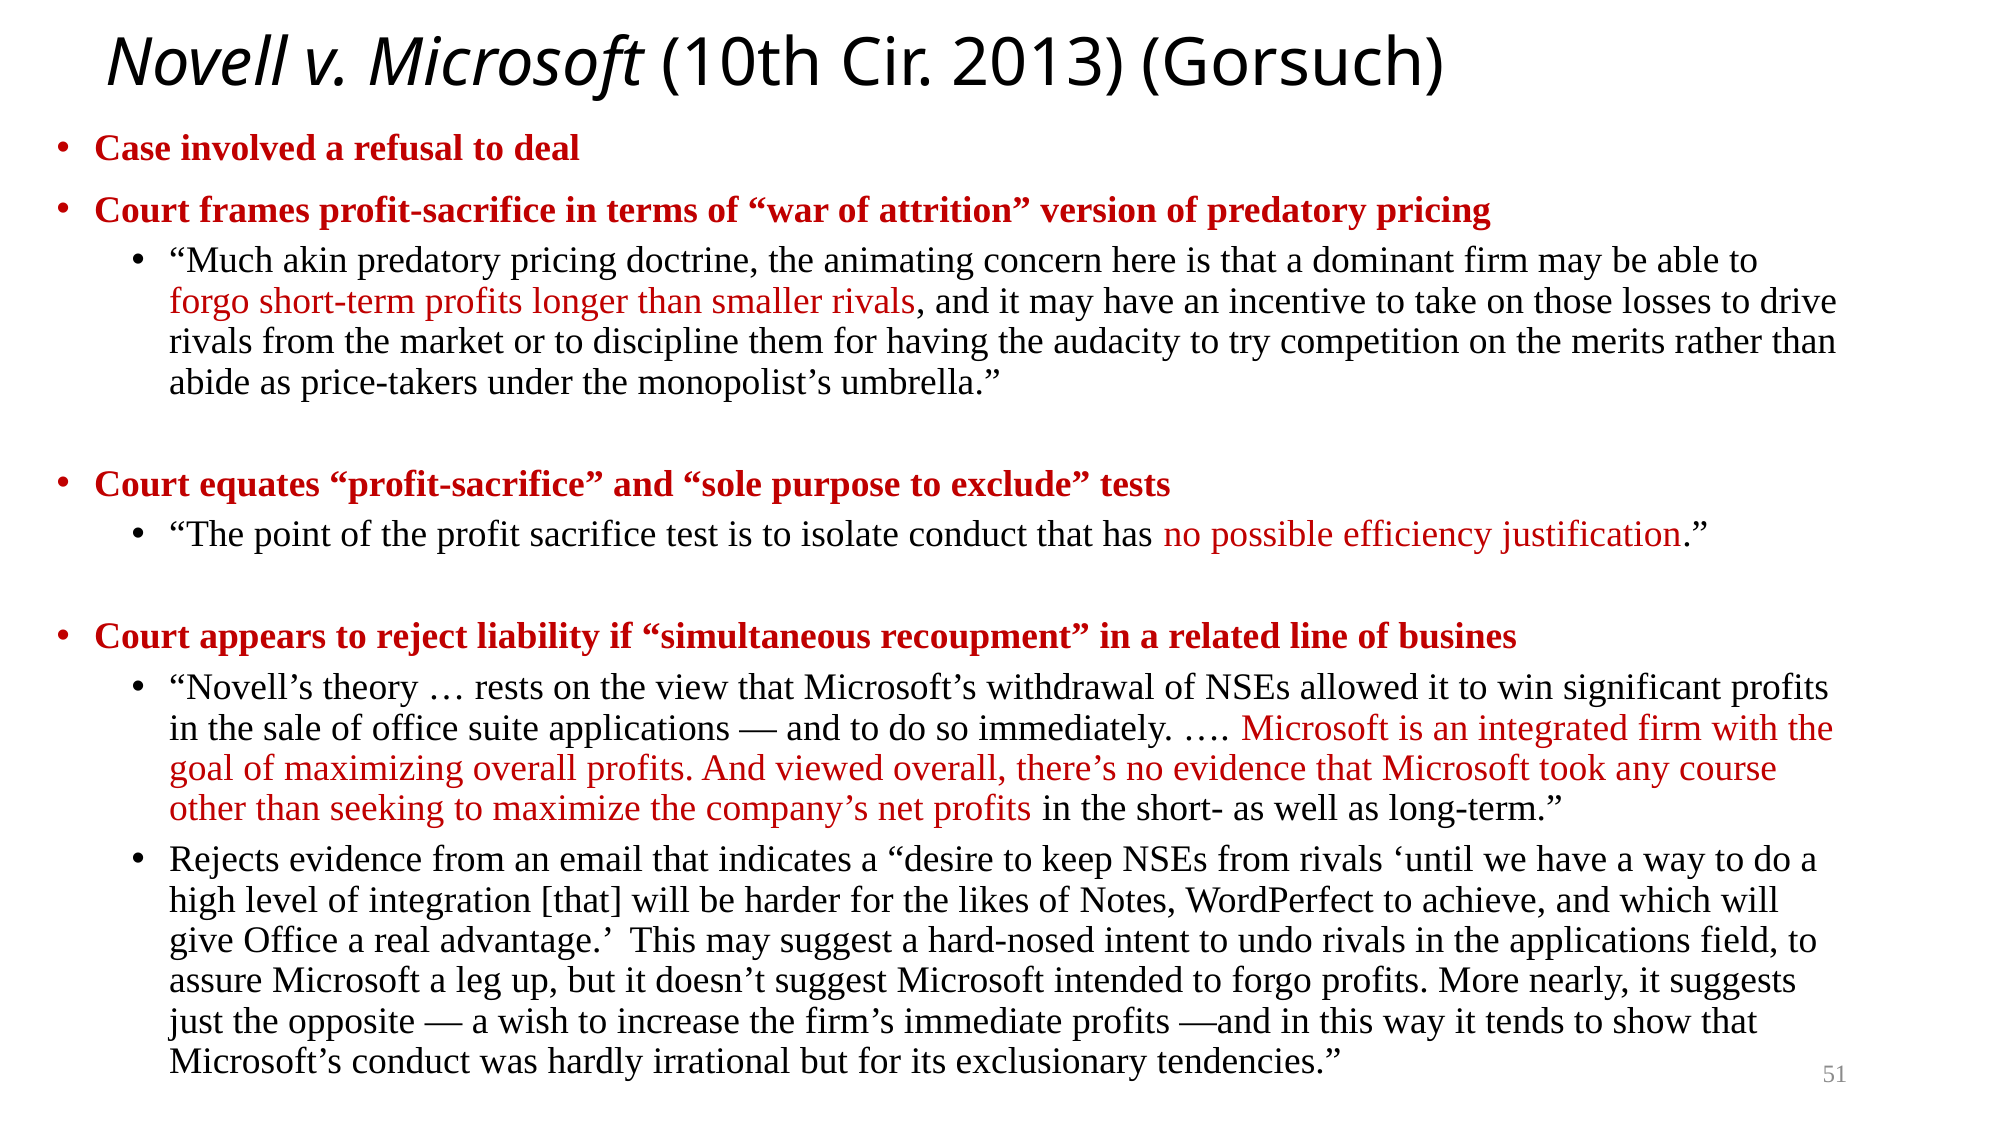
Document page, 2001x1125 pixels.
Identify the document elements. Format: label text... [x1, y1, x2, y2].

list Case involved a refusal to deal Court frames profit-sacrifice in terms of “war of attrition” version of predatory pricing “Much akin predatory pricing doctrine, the animating concern here is that a dominant firm may be able to forgo short-term profits longer than smaller rivals, and it may have an incentive to take on those losses to drive rivals from the market or to discipline them for having the audacity to try competition on the merits rather than abide as price-takers under the monopolist’s umbrella.” Court equates “profit-sacrifice” and “sole purpose to exclude” tests “The point of the profit sacrifice test is to isolate conduct that has no possible efficiency justification.” Court appears to reject liability if “simultaneous recoupment” in a related line of busines “Novell’s theory … rests on the view that Microsoft’s withdrawal of NSEs allowed it to win significant profits in the sale of office suite applications — and to do so immediately. …. Microsoft is an integrated firm with the goal of maximizing overall profits. And viewed overall, there’s no evidence that Microsoft took any course other than seeking to maximize the company’s net profits in the short- as well as long-term.” Rejects evidence from an email that indicates a “desire to keep NSEs from rivals ‘until we have a way to do a high level of integration [that] will be harder for the likes of Notes, WordPerfect to achieve, and which will give Office a real advantage.’ This may suggest a hard-nosed intent to undo rivals in the applications field, to assure Microsoft a leg up, but it doesn’t suggest Microsoft intended to forgo profits. More nearly, it suggests just the opposite — a wish to increase the firm’s immediate profits —and in this way it tends to show that Microsoft’s conduct was hardly irrational but for its exclusionary tendencies.” [41, 120, 1863, 1100]
title Novell v. Microsoft (10th Cir. 2013) (Gorsuch) [90, 0, 1816, 120]
slide_number 51 [1412, 1042, 1863, 1103]
